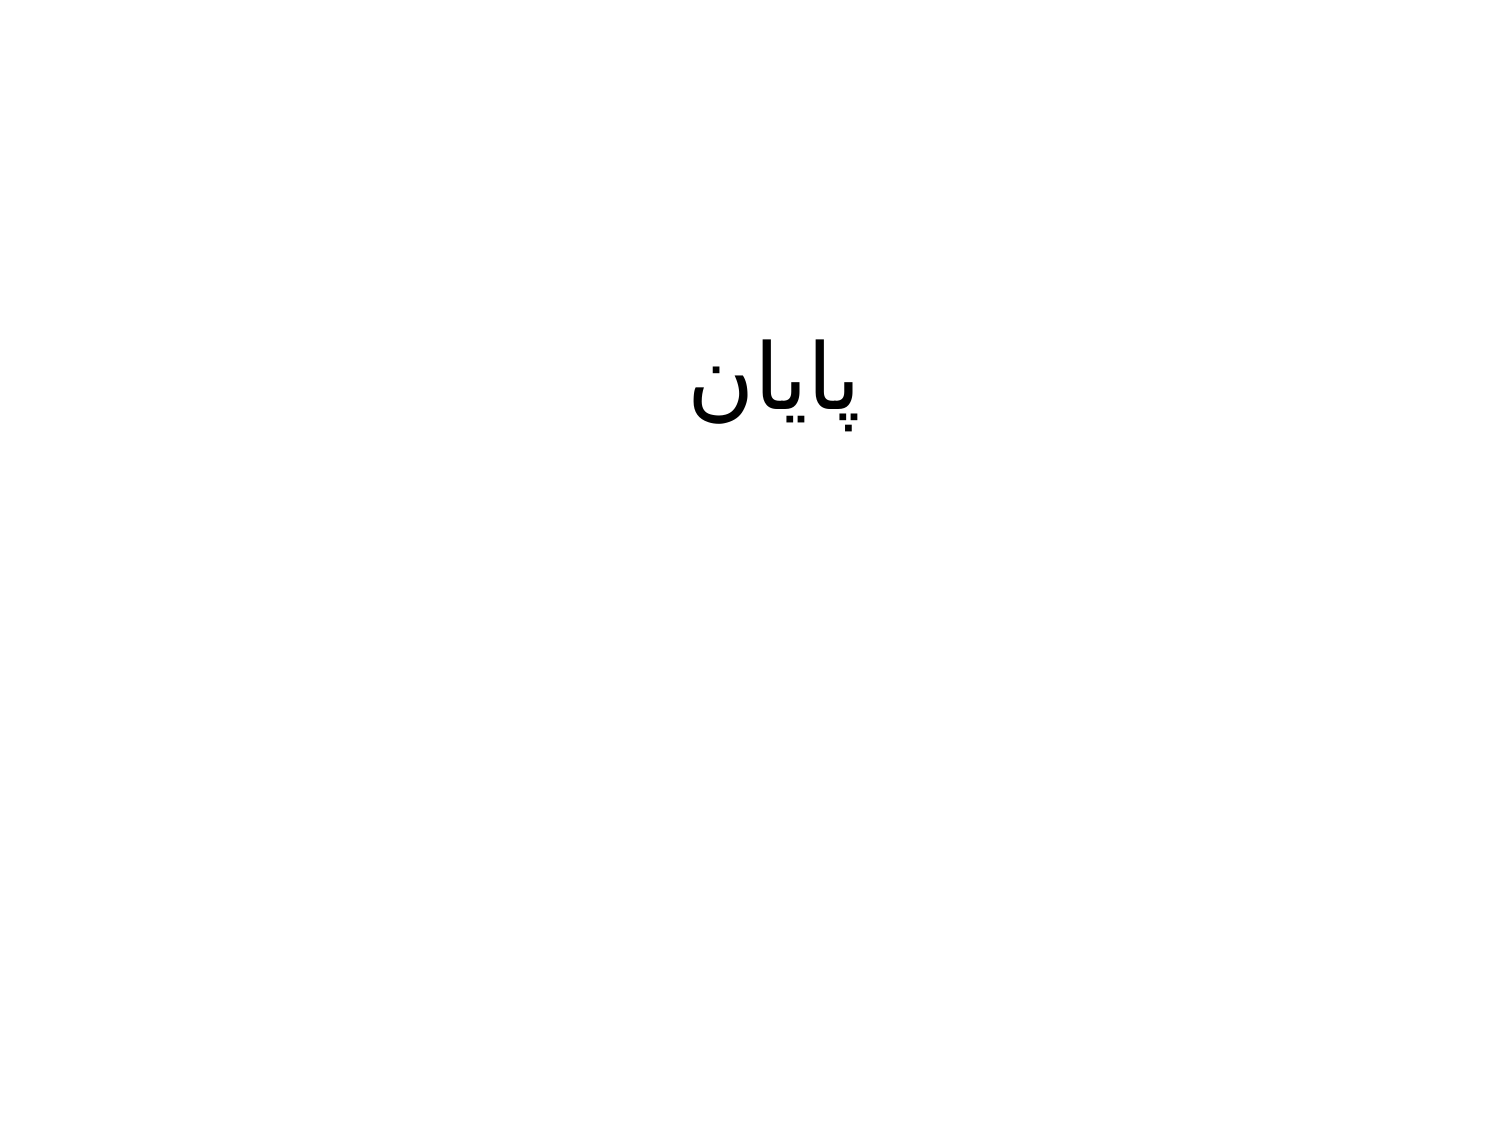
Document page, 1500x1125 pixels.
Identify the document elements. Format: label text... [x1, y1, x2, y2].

title پایان [75, 45, 1450, 700]
